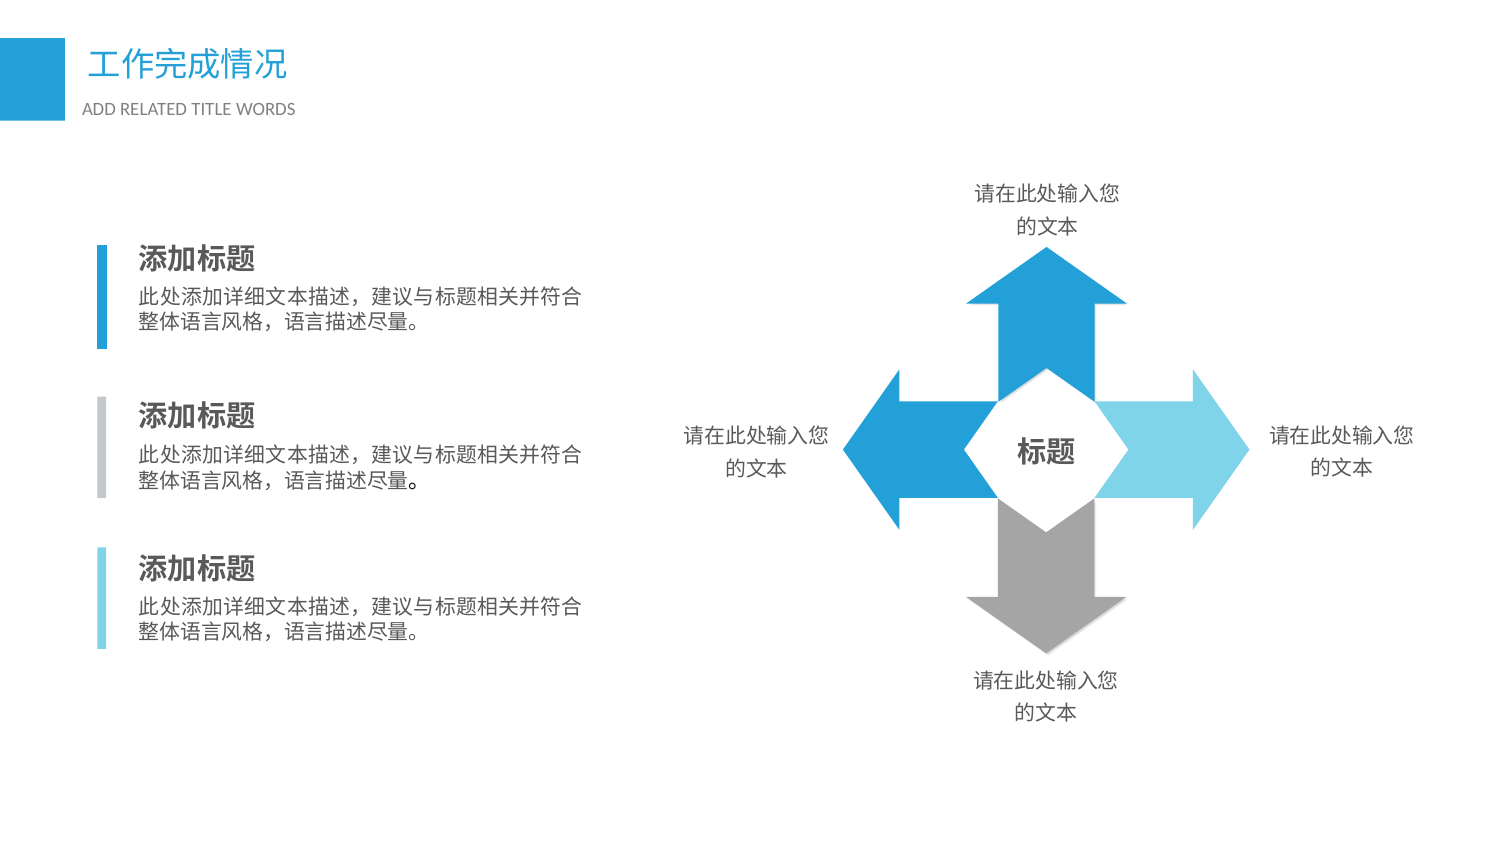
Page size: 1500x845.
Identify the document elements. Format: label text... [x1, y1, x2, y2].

text_box 请在此处输入您的文本 [953, 654, 1139, 731]
text_box [966, 246, 1127, 402]
text_box [965, 498, 1127, 654]
text_box [97, 396, 107, 499]
text_box [844, 369, 998, 530]
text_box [123, 542, 598, 653]
text_box 标题 [970, 427, 1123, 474]
text_box [97, 547, 107, 649]
text_box [1094, 369, 1250, 530]
text_box 请在此处输入您的文本 [1252, 409, 1432, 486]
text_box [123, 232, 598, 342]
text_box 请在此处输入您的文本 [956, 167, 1139, 244]
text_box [123, 390, 598, 502]
text_box [97, 246, 107, 348]
text_box 请在此处输入您的文本 [669, 410, 844, 487]
